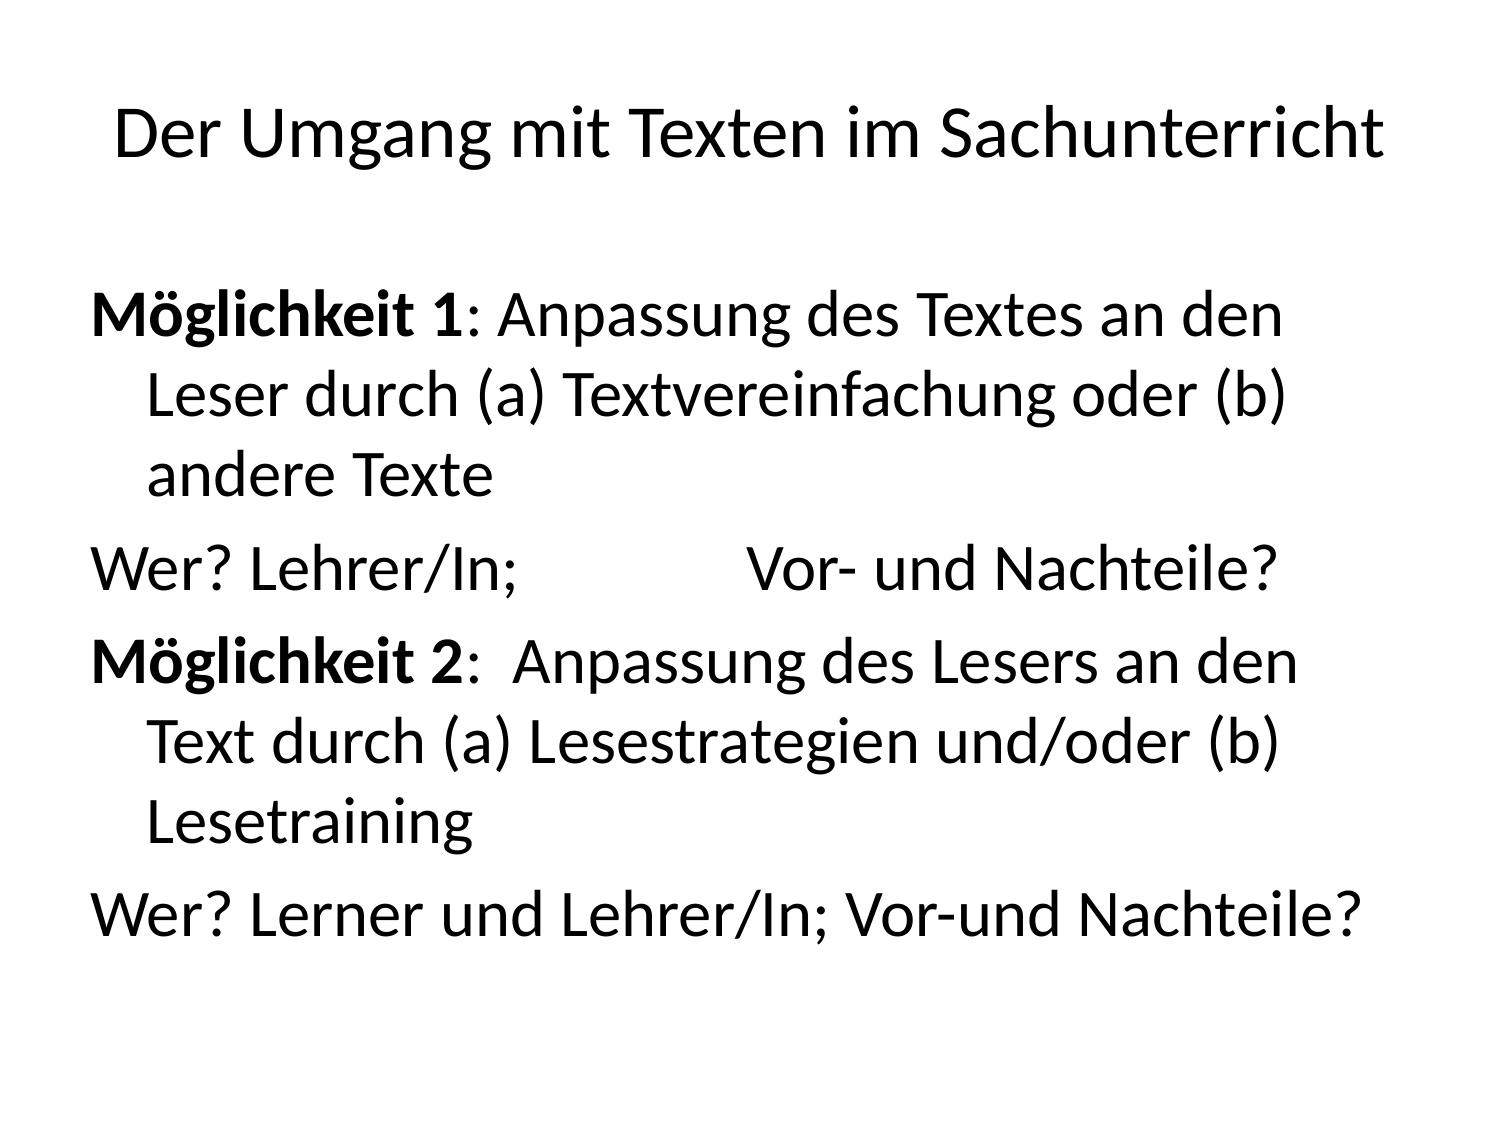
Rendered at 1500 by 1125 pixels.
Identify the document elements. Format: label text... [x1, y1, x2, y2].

title Der Umgang mit Texten im Sachunterricht [75, 45, 1425, 233]
list Möglichkeit 1: Anpassung des Textes an den Leser durch (a) Textvereinfachung oder (b) andere Texte Wer? Lehrer/In; Vor- und Nachteile? Möglichkeit 2: Anpassung des Lesers an den Text durch (a) Lesestrategien und/oder (b) Lesetraining Wer? Lerner und Lehrer/In; Vor-und Nachteile? [75, 262, 1425, 1005]
